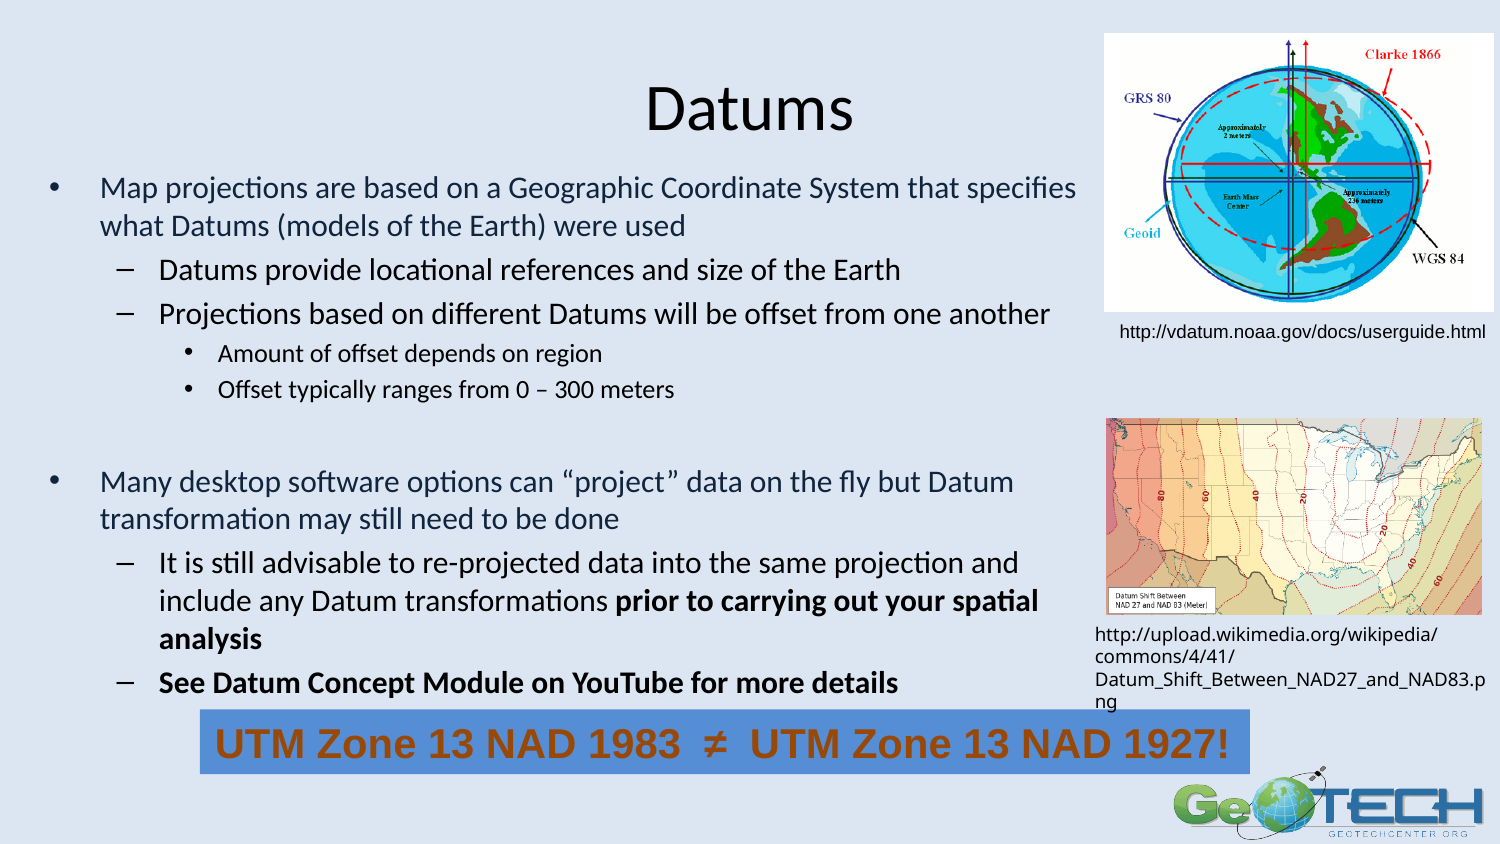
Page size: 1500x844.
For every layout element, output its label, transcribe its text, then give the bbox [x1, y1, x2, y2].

picture [1162, 762, 1497, 844]
picture [1105, 418, 1483, 615]
title Datums [75, 33, 1103, 159]
text_box UTM Zone 13 NAD 1983 ≠ UTM Zone 13 NAD 1927! [199, 709, 1250, 775]
picture [1104, 33, 1494, 313]
text_box http://vdatum.noaa.gov/docs/userguide.html [1104, 311, 1500, 350]
text_box http://upload.wikimedia.org/wikipedia/commons/4/41/Datum_Shift_Between_NAD27_and_NAD83.png [1079, 615, 1500, 721]
list Map projections are based on a Geographic Coordinate System that specifies what Datums (models of the Earth) were used Datums provide locational references and size of the Earth Projections based on different Datums will be offset from one another Amount of offset depends on region Offset typically ranges from 0 – 300 meters Many desktop software options can “project” data on the fly but Datum transformation may still need to be done It is still advisable to re-projected data into the same projection and include any Datum transformations prior to carrying out your spatial analysis See Datum Concept Module on YouTube for more details [34, 159, 1110, 717]
